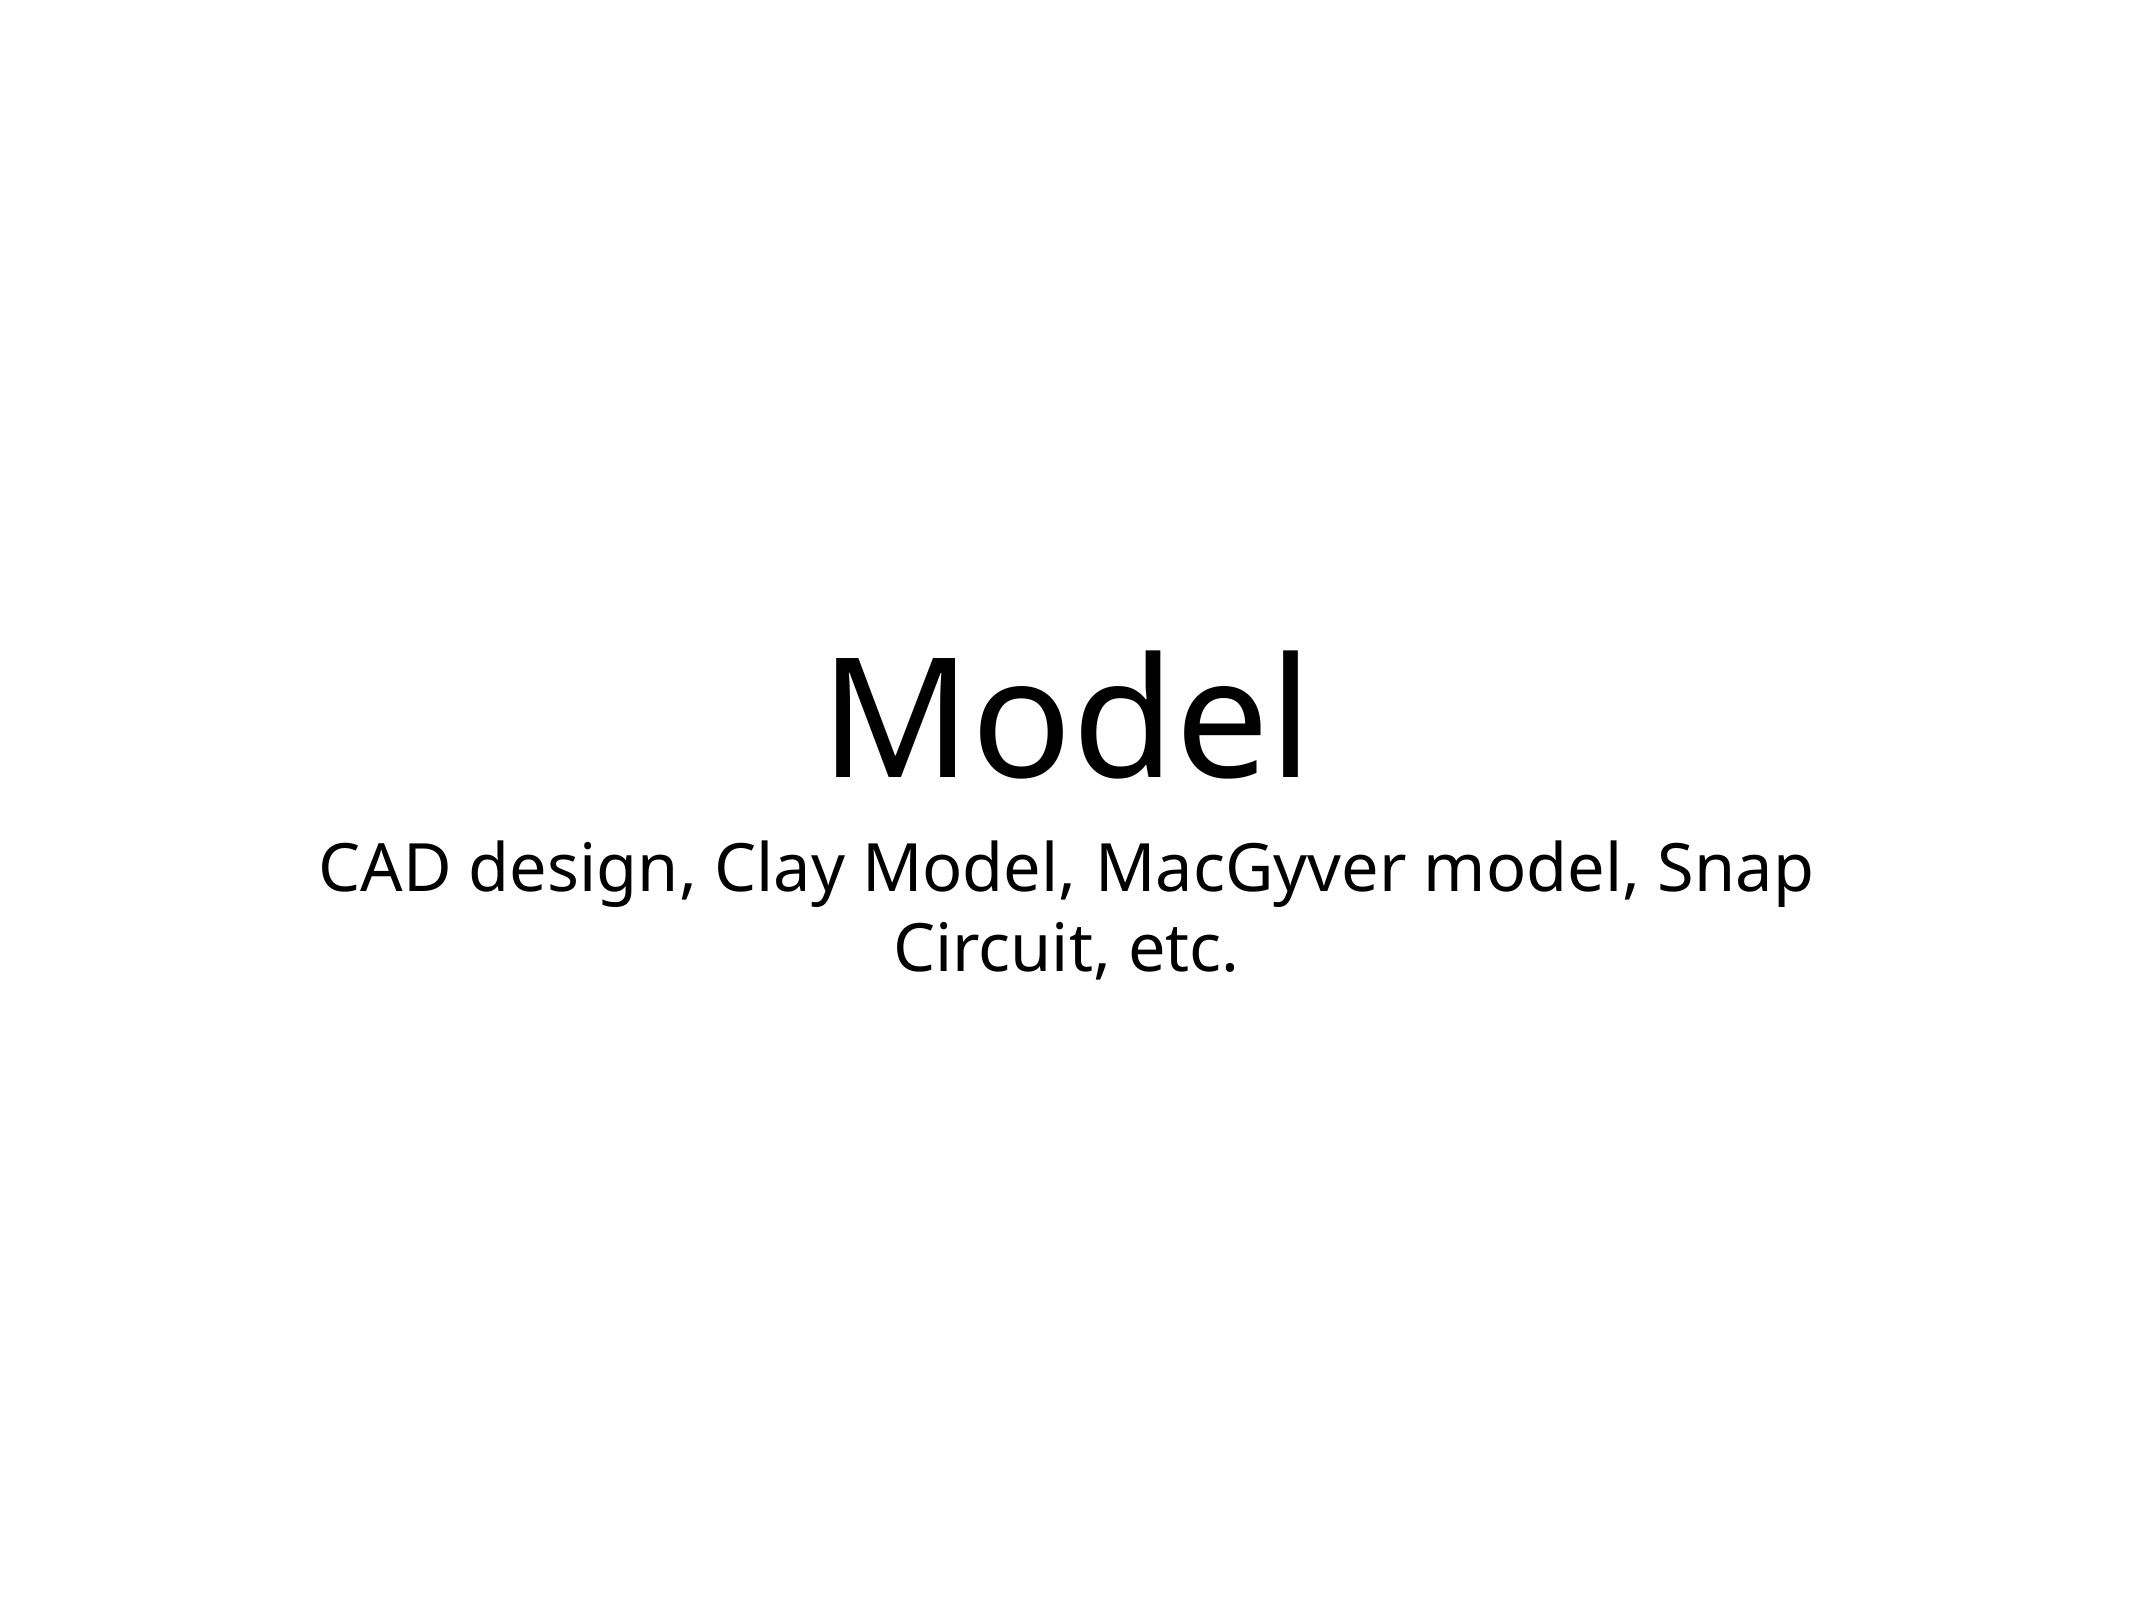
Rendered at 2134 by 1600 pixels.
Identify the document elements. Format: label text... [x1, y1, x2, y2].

list CAD design, Clay Model, MacGyver model, Snap Circuit, etc. [207, 824, 1926, 1011]
title Model [207, 268, 1926, 811]
